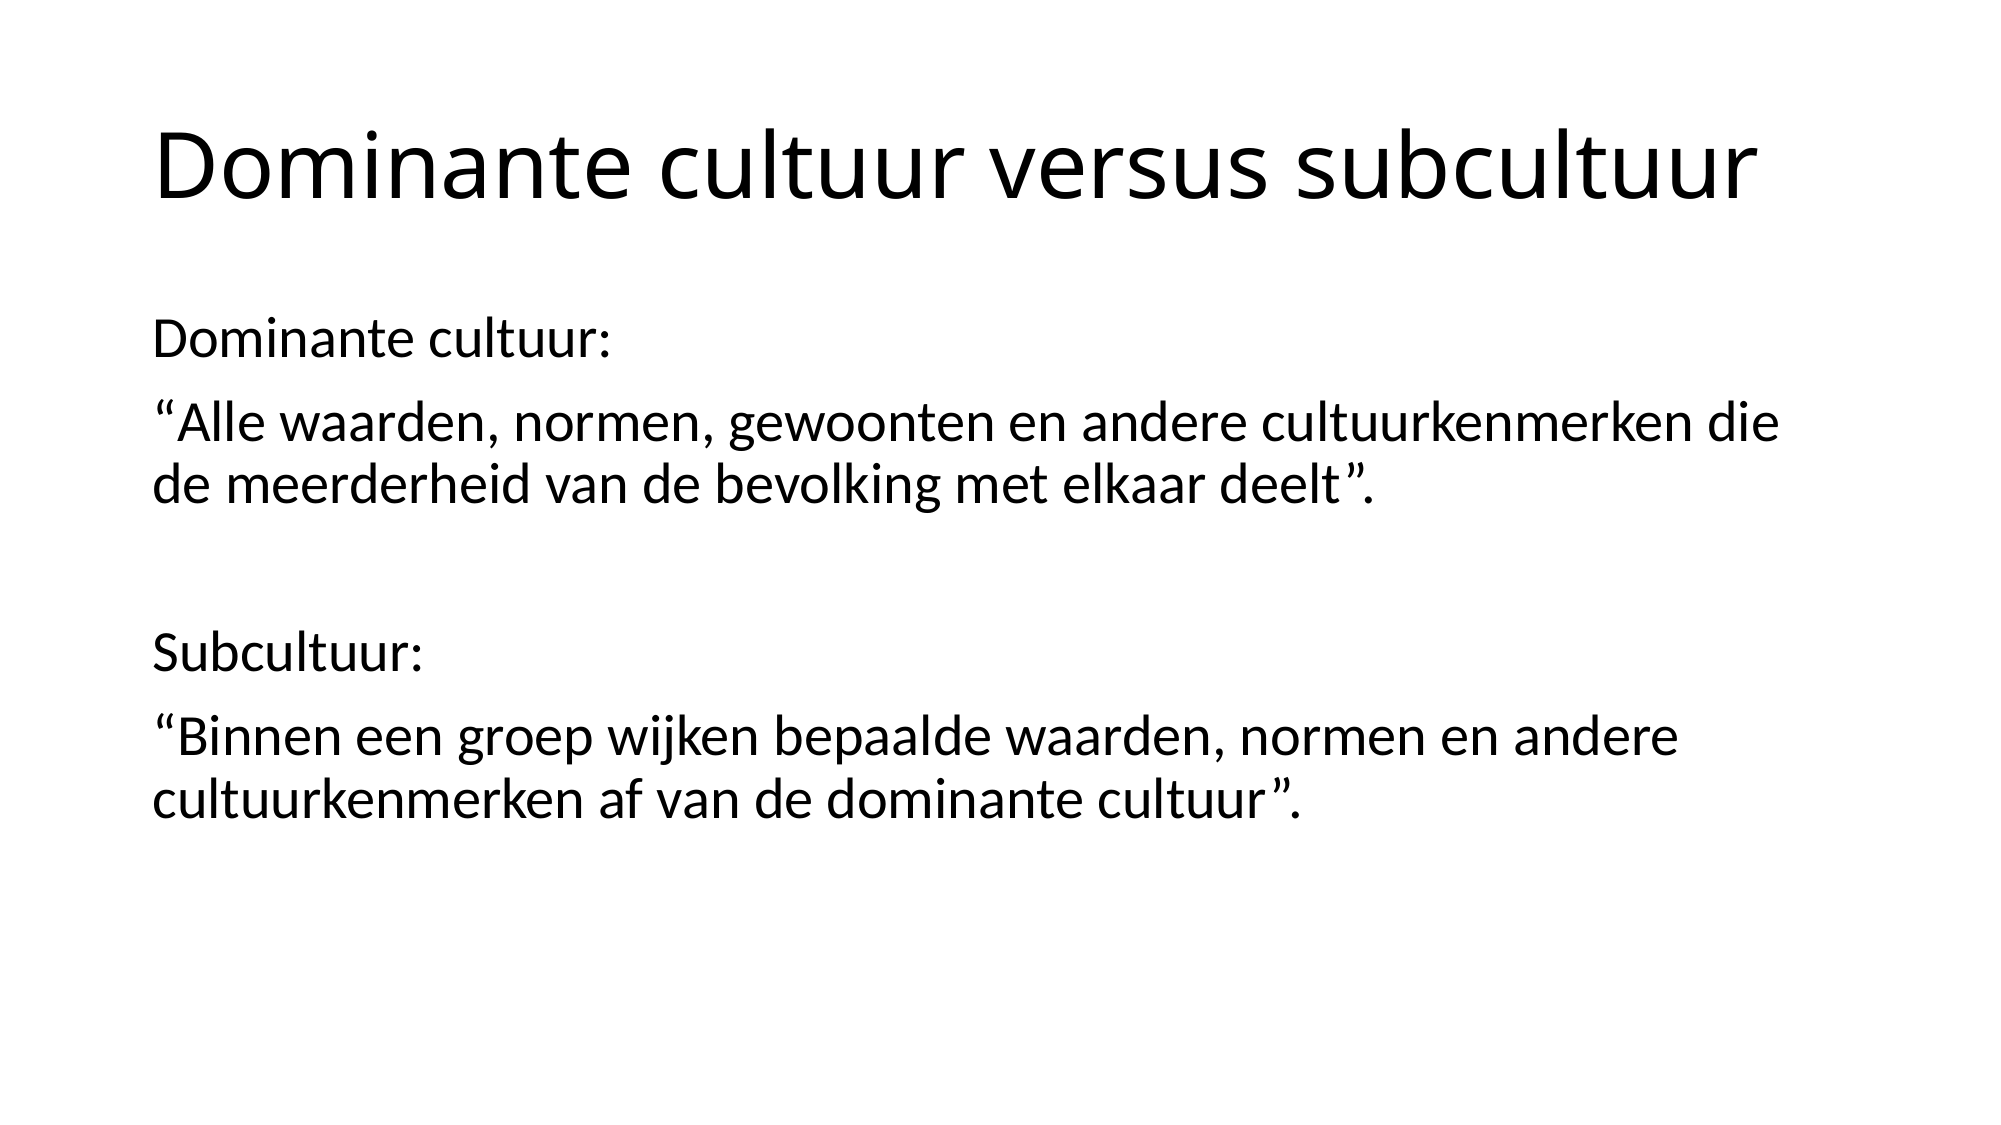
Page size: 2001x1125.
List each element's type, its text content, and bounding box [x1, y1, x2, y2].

list Dominante cultuur: “Alle waarden, normen, gewoonten en andere cultuurkenmerken die de meerderheid van de bevolking met elkaar deelt”. Subcultuur: “Binnen een groep wijken bepaalde waarden, normen en andere cultuurkenmerken af van de dominante cultuur”. [137, 299, 1863, 1014]
title Dominante cultuur versus subcultuur [137, 59, 1863, 278]
